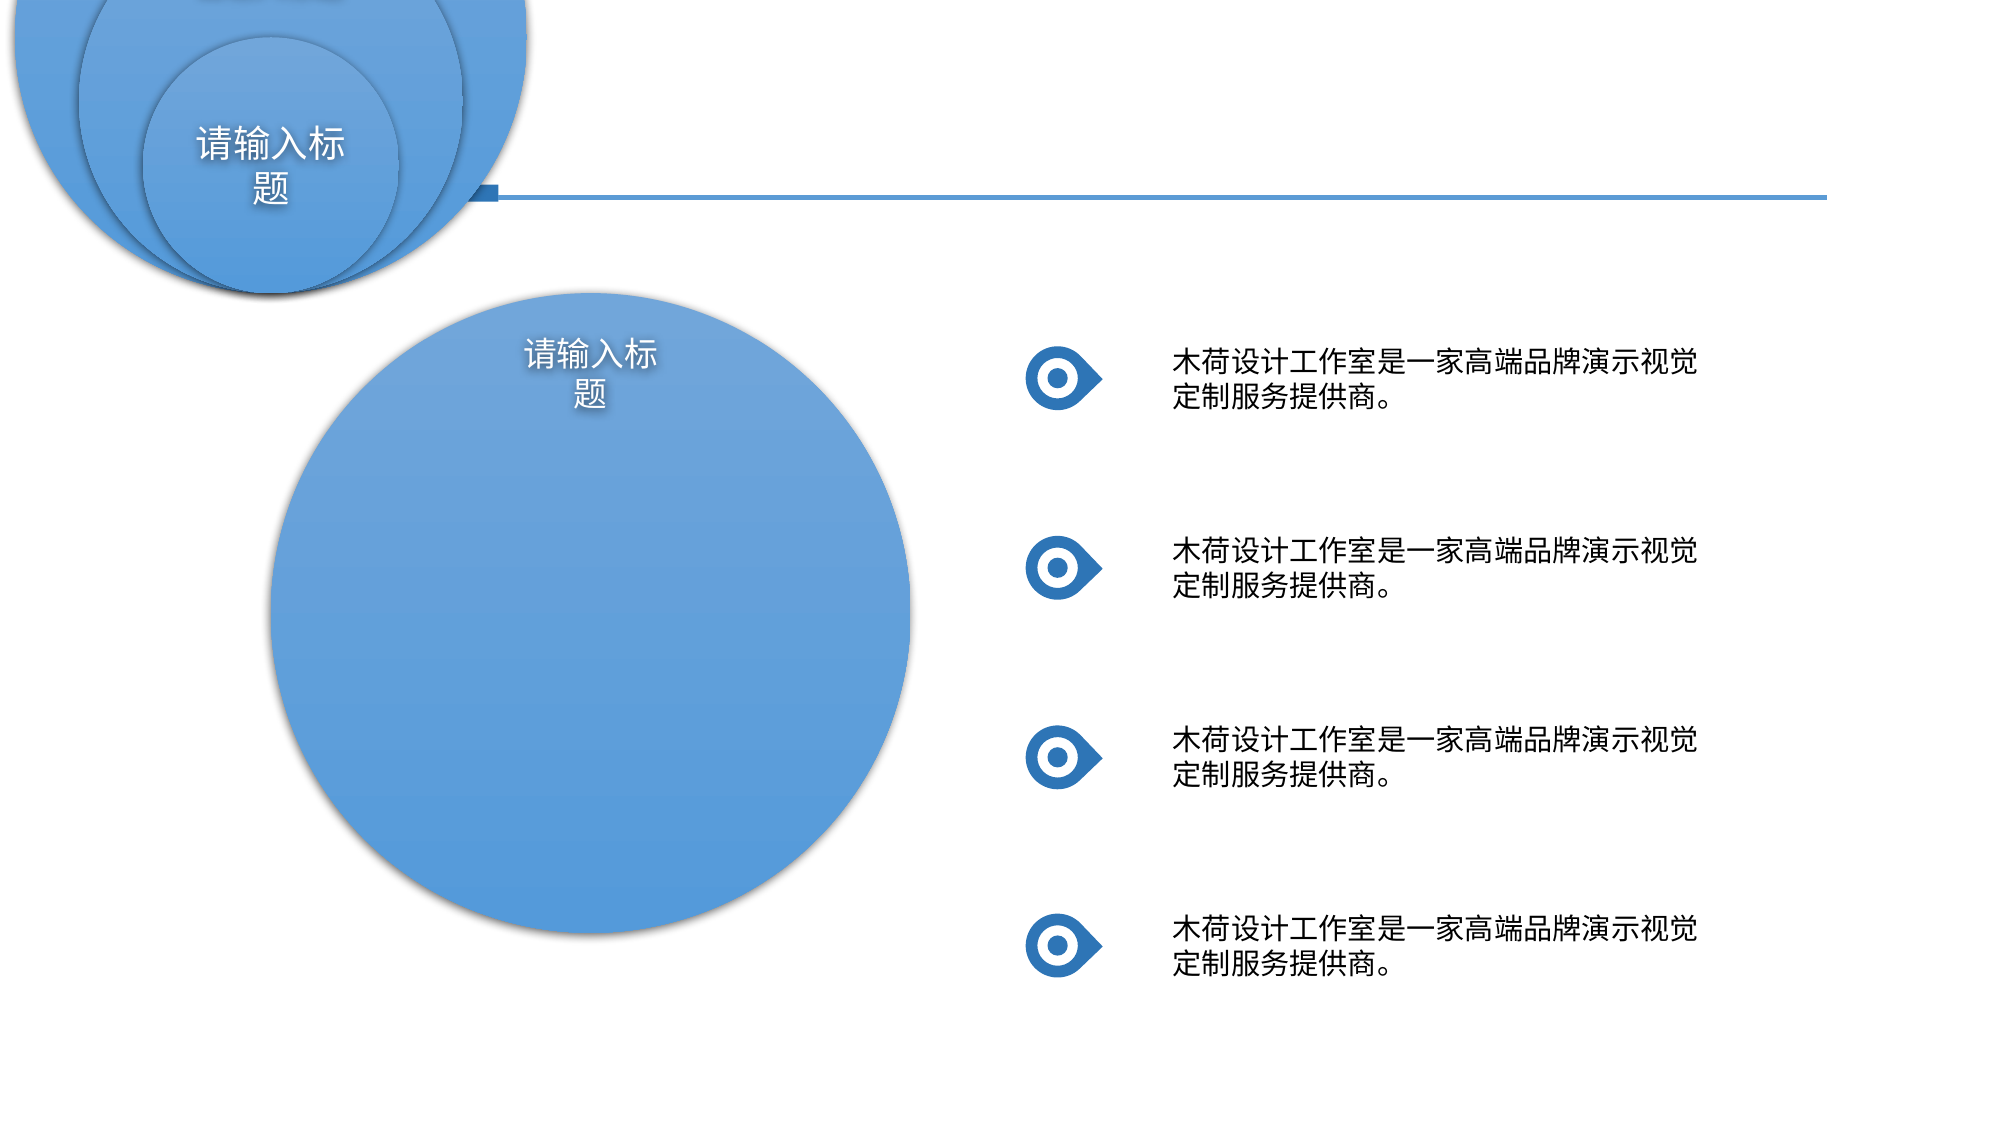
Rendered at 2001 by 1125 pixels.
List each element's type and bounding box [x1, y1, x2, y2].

text_box [1025, 713, 1716, 800]
text_box [110, 293, 1071, 933]
text_box [1025, 335, 1716, 422]
text_box [1025, 524, 1716, 611]
text_box [1025, 902, 1716, 989]
text_box [173, 184, 1827, 202]
